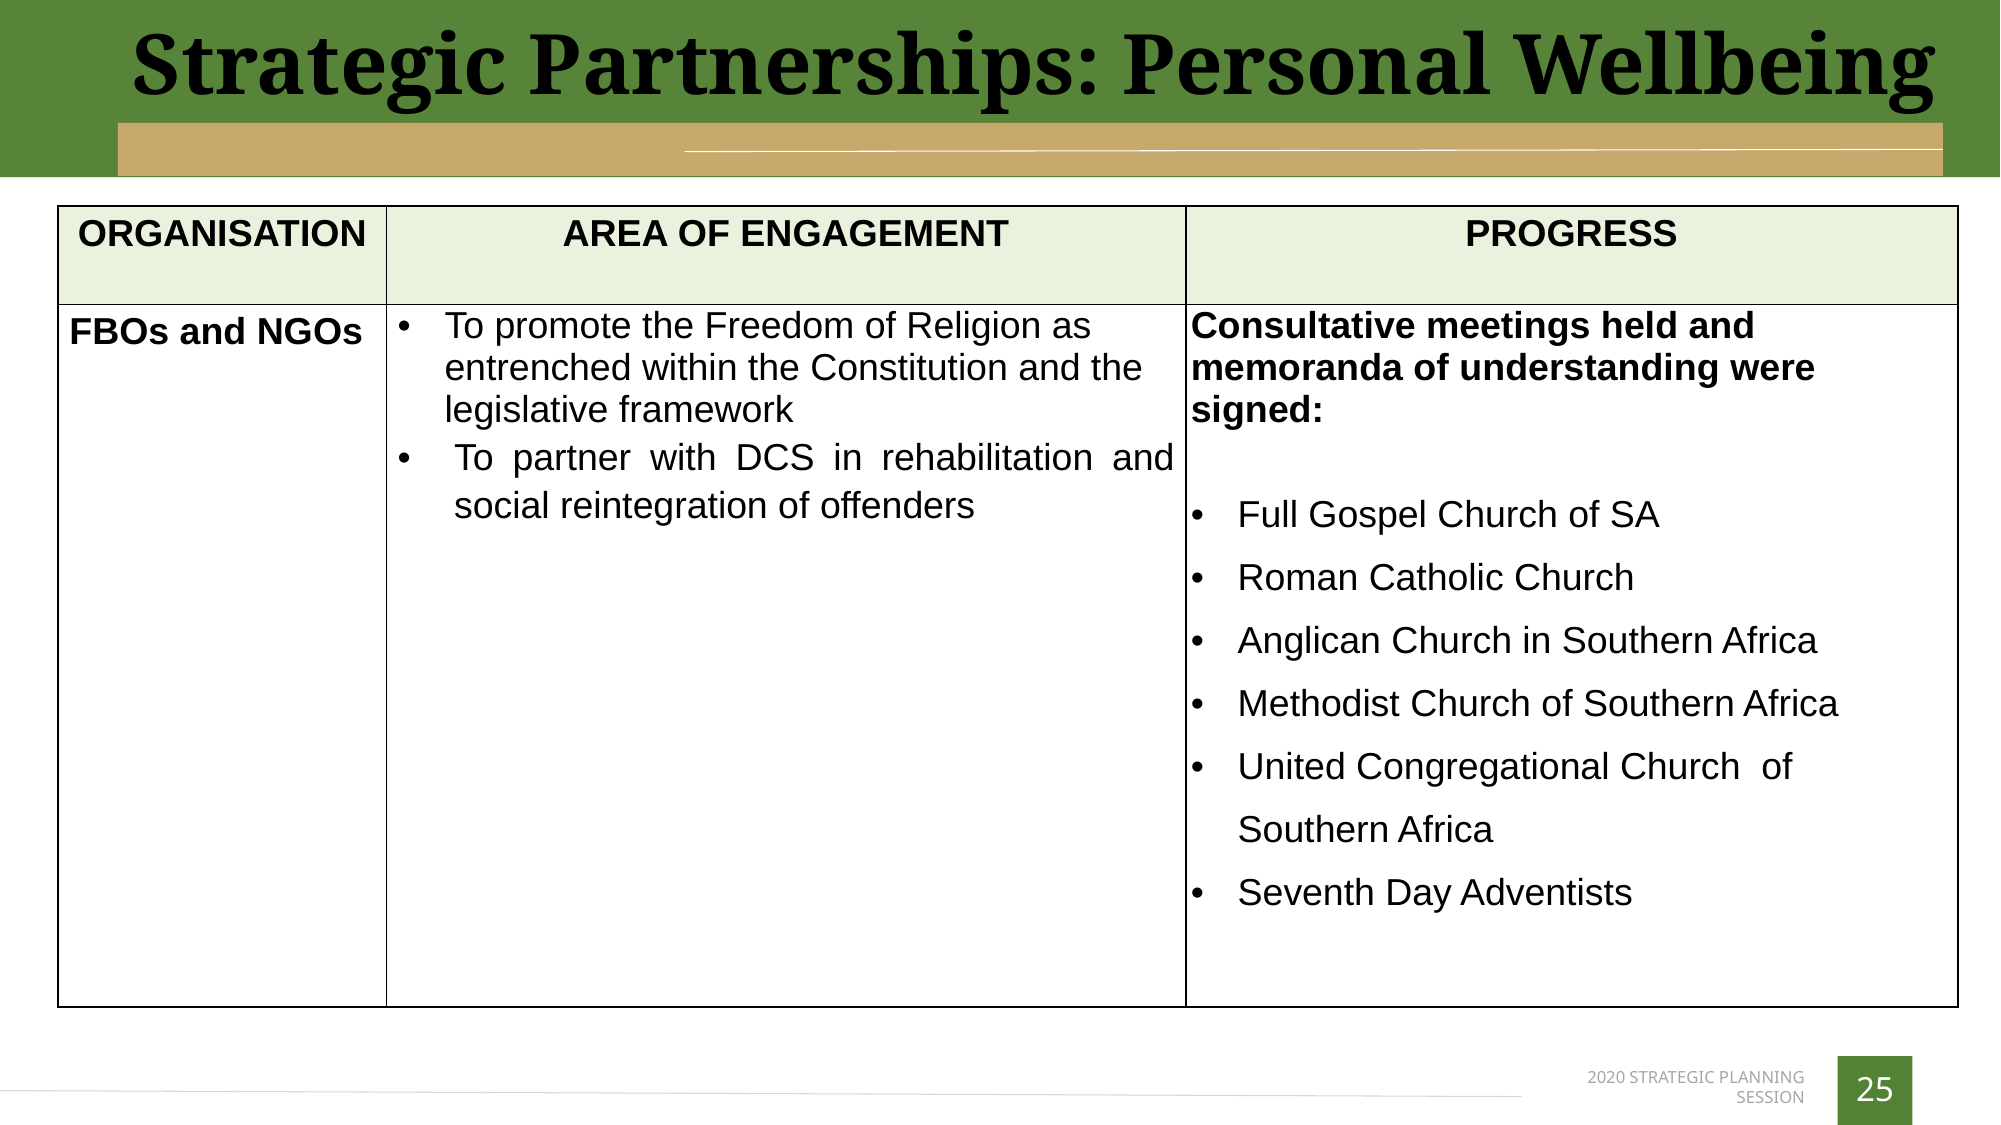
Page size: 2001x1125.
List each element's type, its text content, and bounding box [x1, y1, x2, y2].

table_cell FBOs and NGOs [59, 305, 386, 1006]
table_header AREA OF ENGAGEMENT [387, 207, 1185, 304]
text_box [117, 135, 1943, 176]
table_header ORGANISATION [59, 207, 386, 304]
table_header PROGRESS [1187, 207, 1957, 304]
table_cell To promote the Freedom of Religion as entrenched within the Constitution and the legislative framework To partner with DCS in rehabilitation and social reintegration of offenders [387, 305, 1185, 1006]
text_box [0, 0, 2000, 178]
table_cell Consultative meetings held and memoranda of understanding were signed: Full Gospel Church of SA Roman Catholic Church Anglican Church in Southern Africa Methodist Church of Southern Africa United Congregational Church of Southern Africa Seventh Day Adventists [1187, 305, 1957, 1006]
text_box Strategic Partnerships: Personal Wellbeing [117, 0, 2000, 135]
